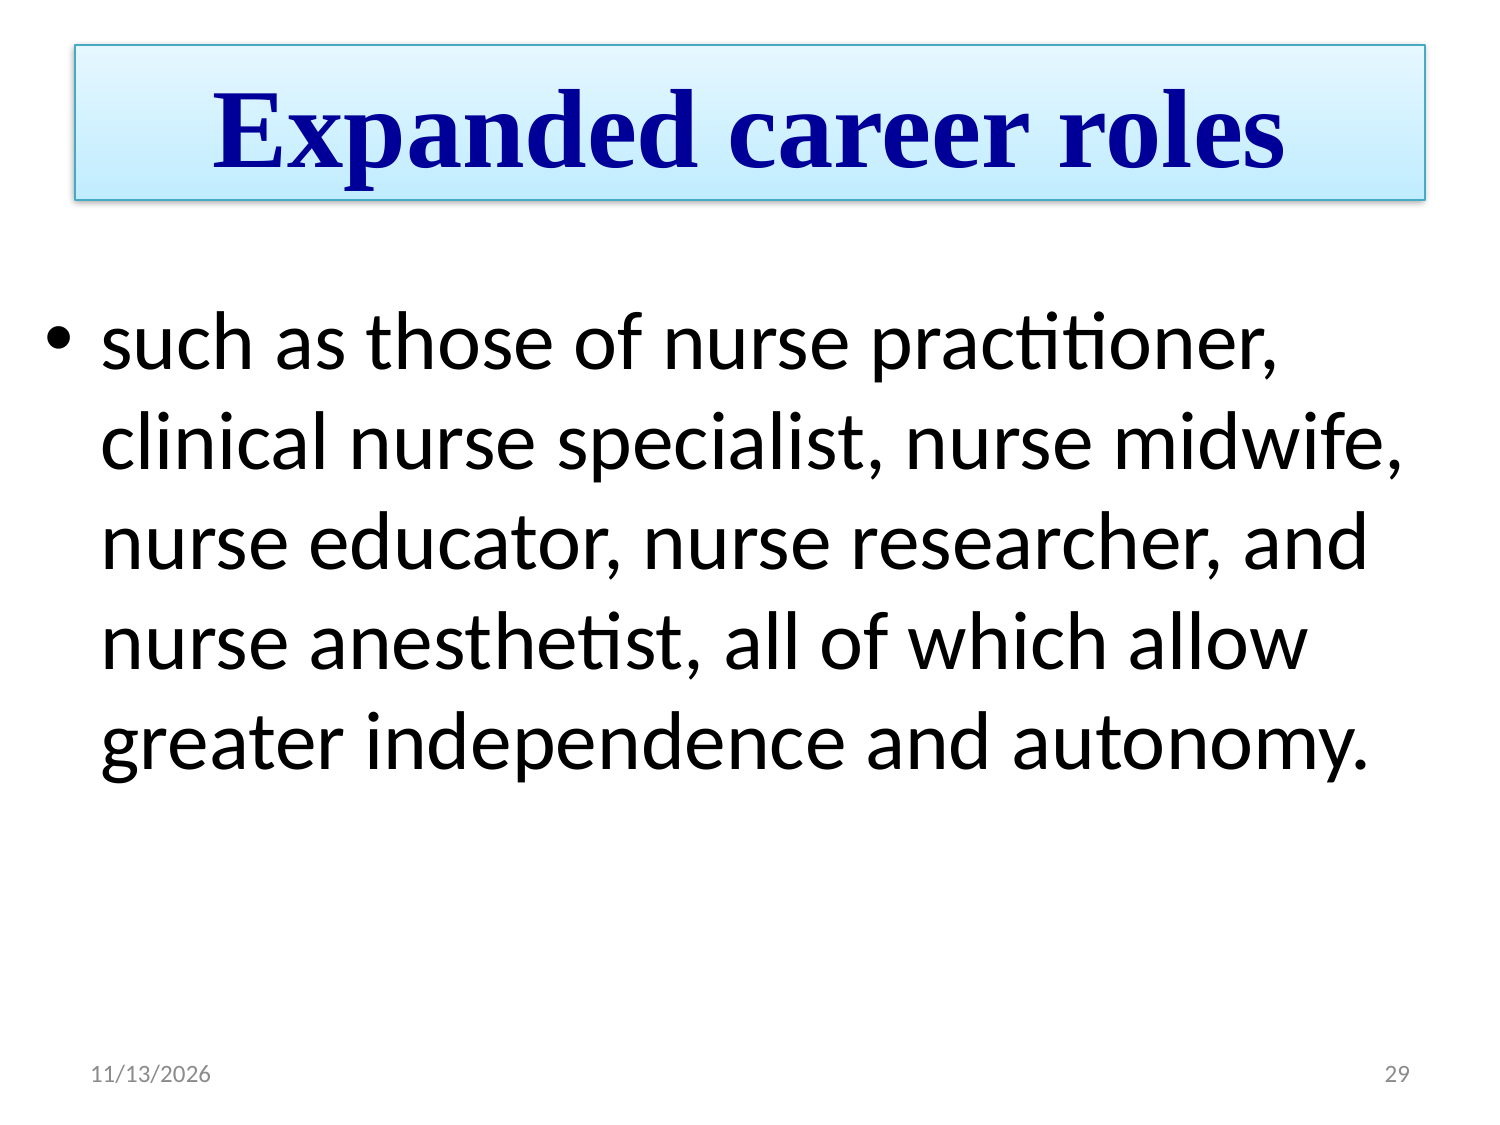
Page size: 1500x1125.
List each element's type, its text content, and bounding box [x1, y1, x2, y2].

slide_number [75, 1042, 425, 1103]
slide_number 29 [1074, 1042, 1425, 1103]
list such as those of nurse practitioner, clinical nurse specialist, nurse midwife, nurse educator, nurse researcher, and nurse anesthetist, all of which allow greater independence and autonomy. [29, 278, 1459, 1083]
title Expanded career roles [74, 44, 1426, 201]
